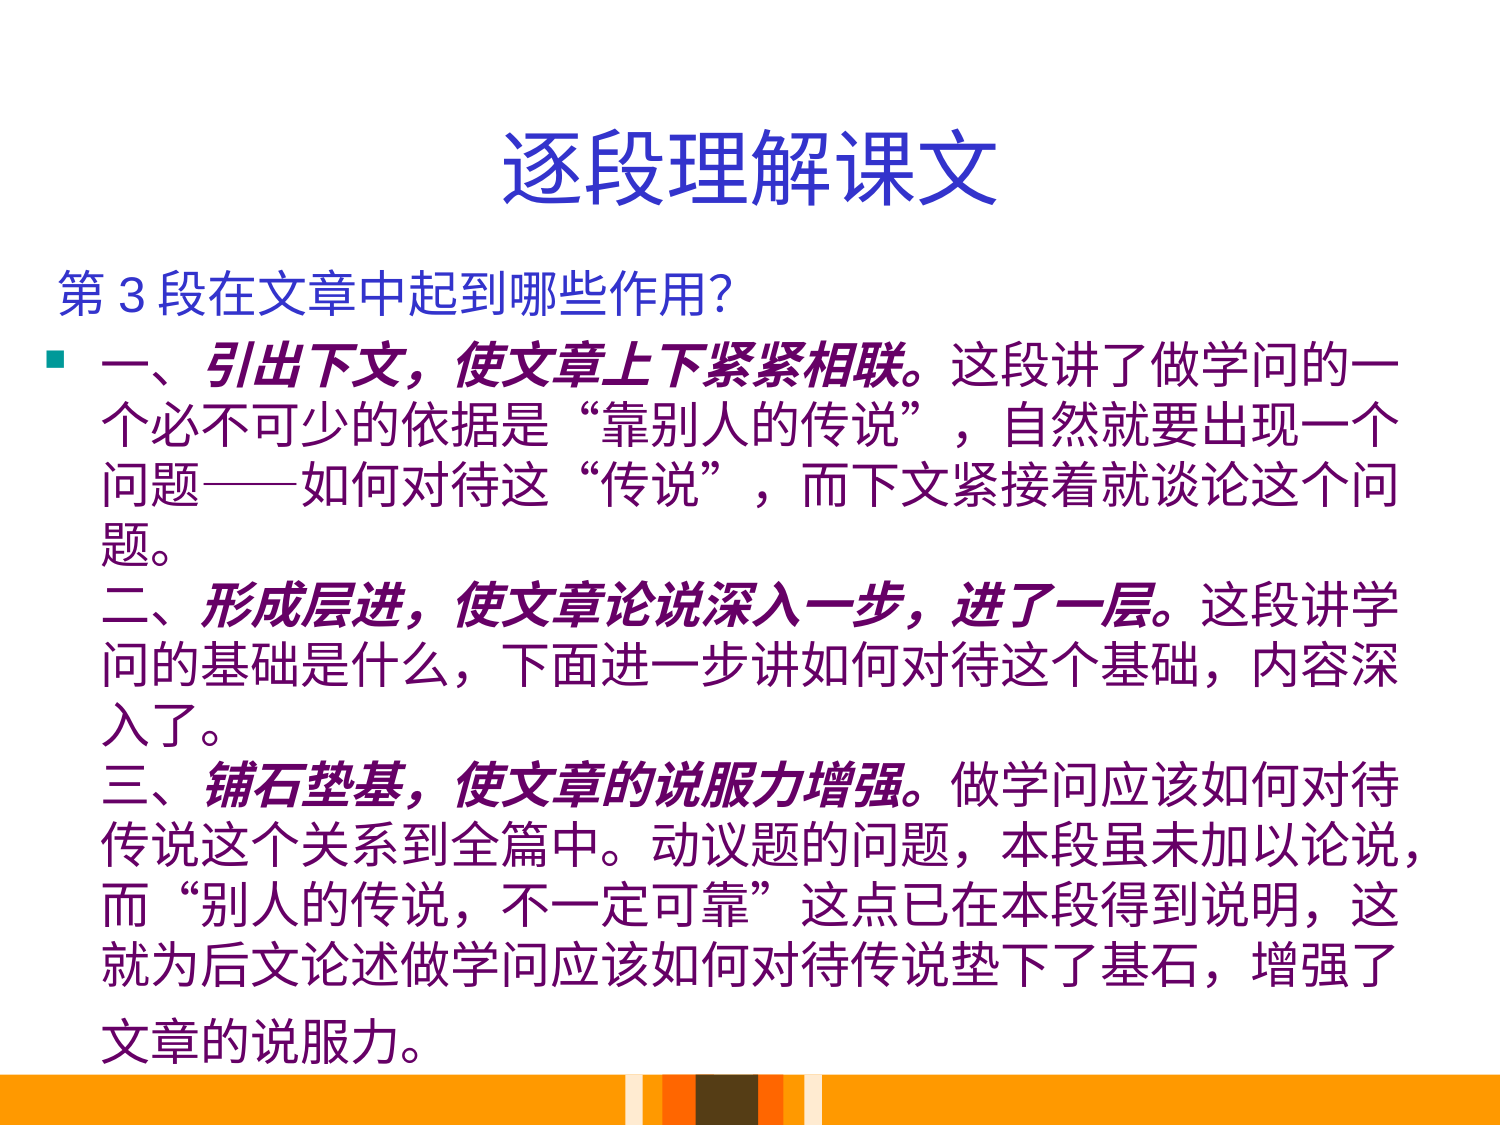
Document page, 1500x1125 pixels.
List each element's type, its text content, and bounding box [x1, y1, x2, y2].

title 逐段理解课文 [49, 99, 1451, 232]
text_box 一、引出下文，使文章上下紧紧相联。这段讲了做学问的一个必不可少的依据是“靠别人的传说”，自然就要出现一个问题——如何对待这“传说”，而下文紧接着就谈论这个问题。 二、形成层进，使文章论说深入一步，进了一层。这段讲学问的基础是什么，下面进一步讲如何对待这个基础，内容深入了。 三、铺石垫基，使文章的说服力增强。做学问应该如何对待传说这个关系到全篇中。动议题的问题，本段虽未加以论说，而“别人的传说，不一定可靠”这点已在本段得到说明，这就为后文论述做学问应该如何对待传说垫下了基石，增强了文章的说服力。 [29, 326, 1459, 1015]
list 第3段在文章中起到哪些作用？ [41, 255, 1443, 326]
